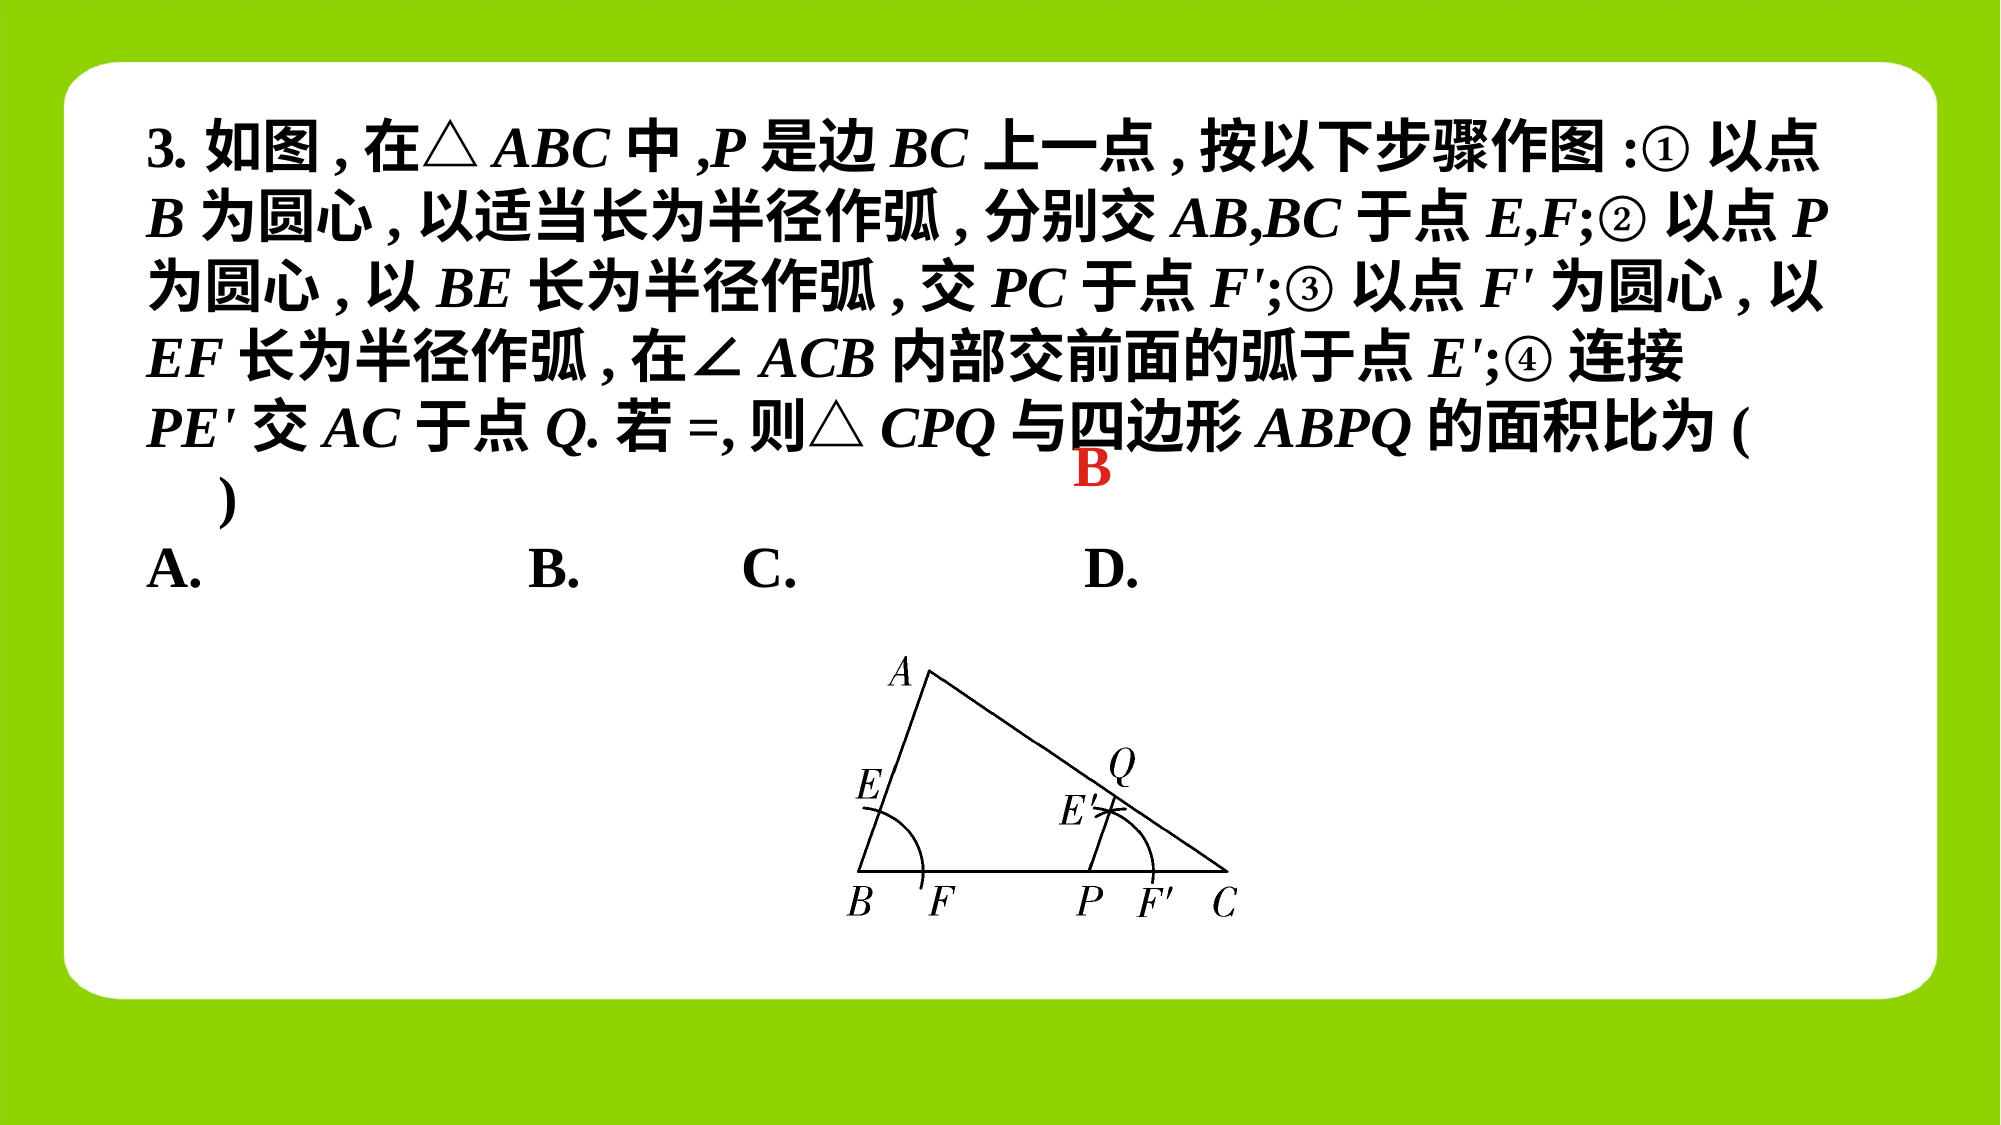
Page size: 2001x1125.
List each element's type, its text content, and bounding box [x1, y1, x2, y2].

picture [0, 0, 2001, 1125]
text_box B [1059, 420, 1135, 506]
